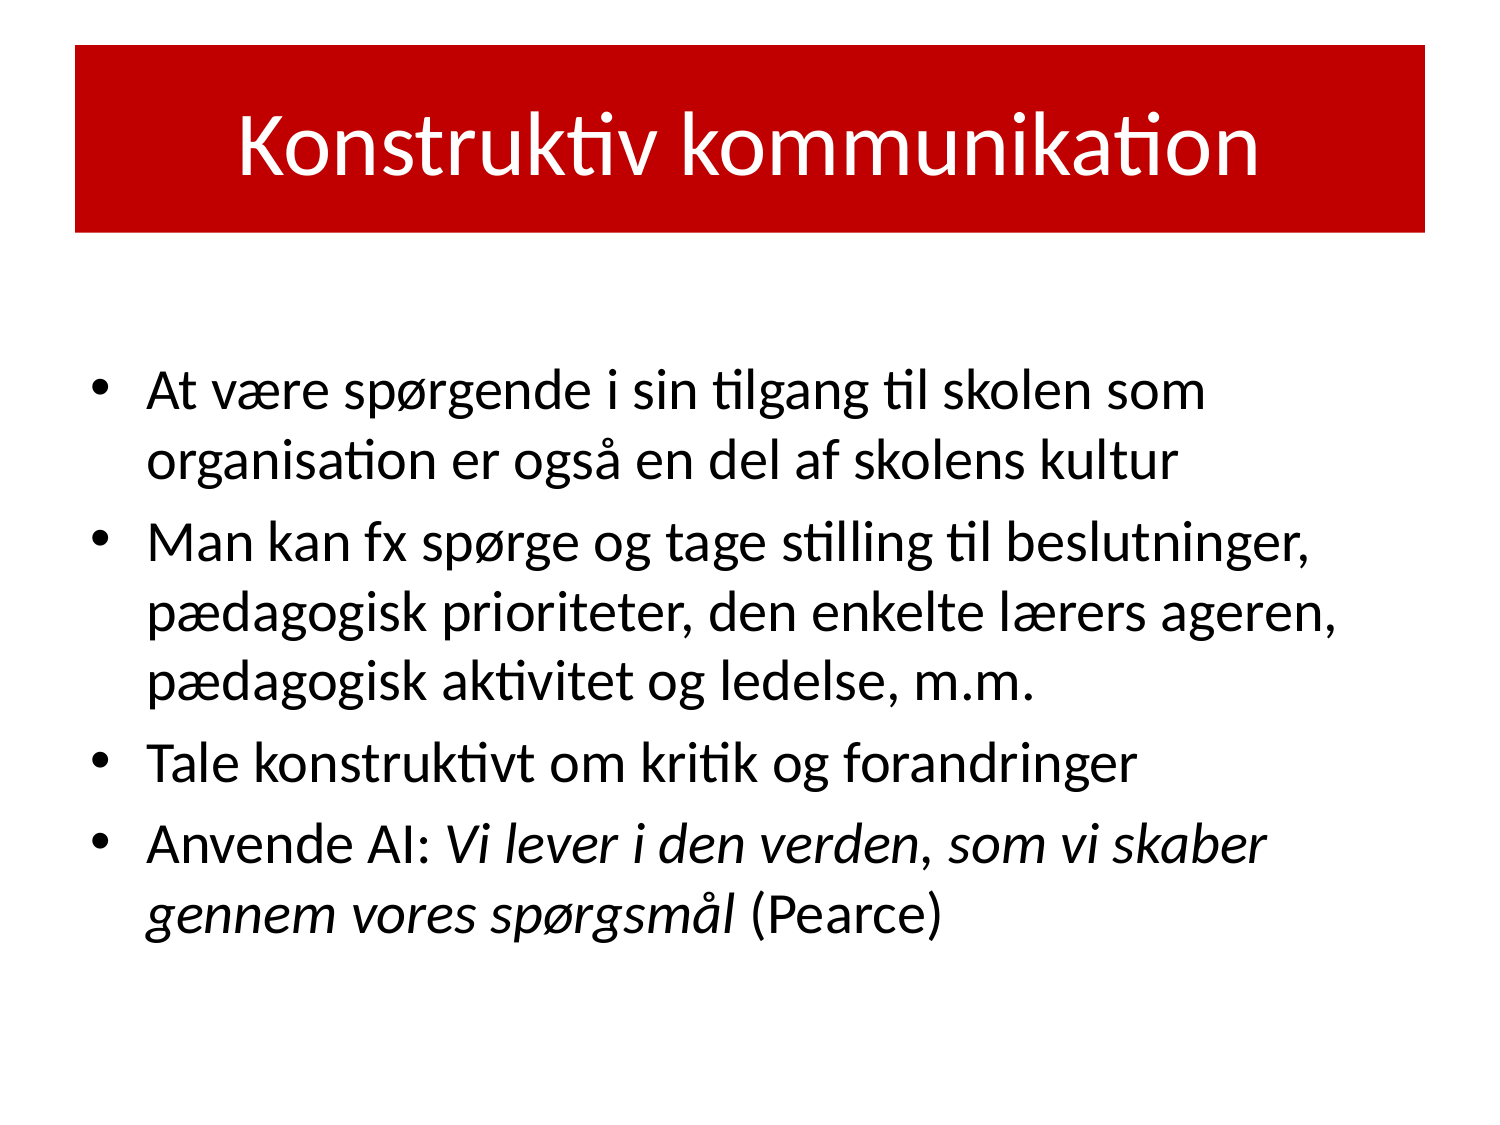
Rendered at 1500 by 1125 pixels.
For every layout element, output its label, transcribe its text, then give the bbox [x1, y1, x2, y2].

list At være spørgende i sin tilgang til skolen som organisation er også en del af skolens kultur Man kan fx spørge og tage stilling til beslutninger, pædagogisk prioriteter, den enkelte lærers ageren, pædagogisk aktivitet og ledelse, m.m. Tale konstruktivt om kritik og forandringer Anvende AI: Vi lever i den verden, som vi skaber gennem vores spørgsmål (Pearce) [75, 262, 1425, 1005]
title Konstruktiv kommunikation [75, 45, 1425, 233]
